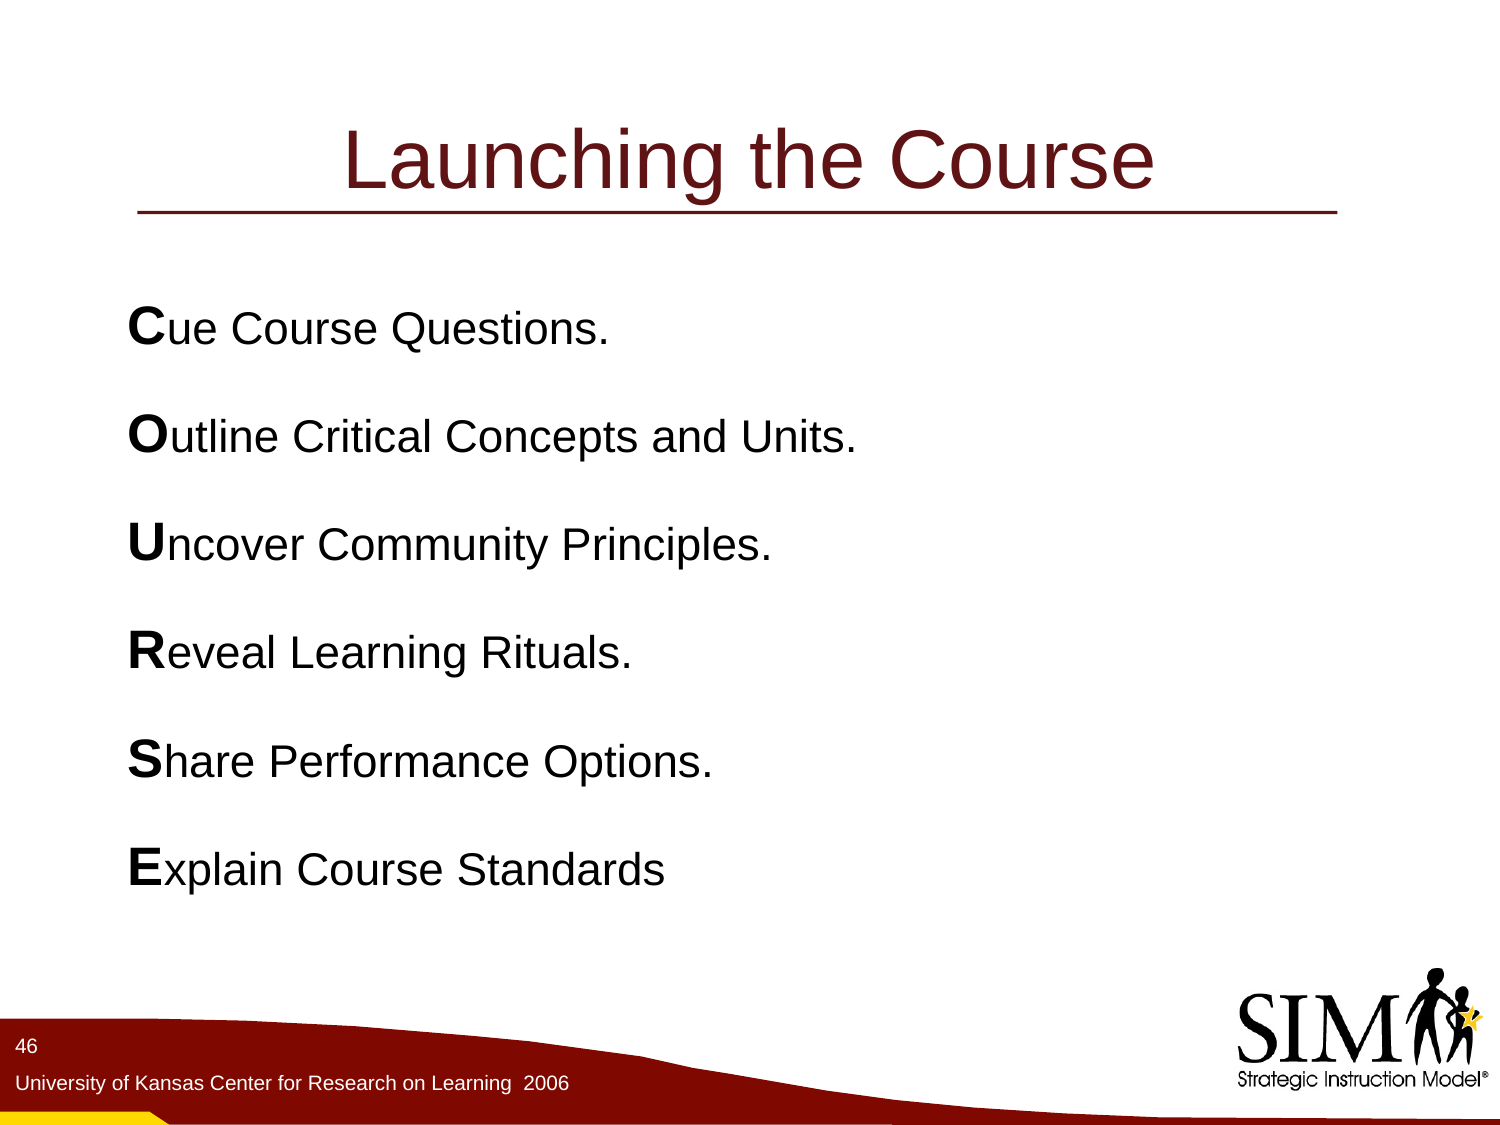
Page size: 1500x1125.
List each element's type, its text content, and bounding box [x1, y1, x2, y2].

title Launching the Course [112, 74, 1388, 213]
picture [1231, 954, 1497, 1106]
slide_number 46 [0, 1024, 313, 1062]
footer University of Kansas Center for Research on Learning 2006 [0, 1062, 626, 1101]
list Cue Course Questions. Outline Critical Concepts and Units. Uncover Community Principles. Reveal Learning Rituals. Share Performance Options. Explain Course Standards [112, 249, 1388, 901]
